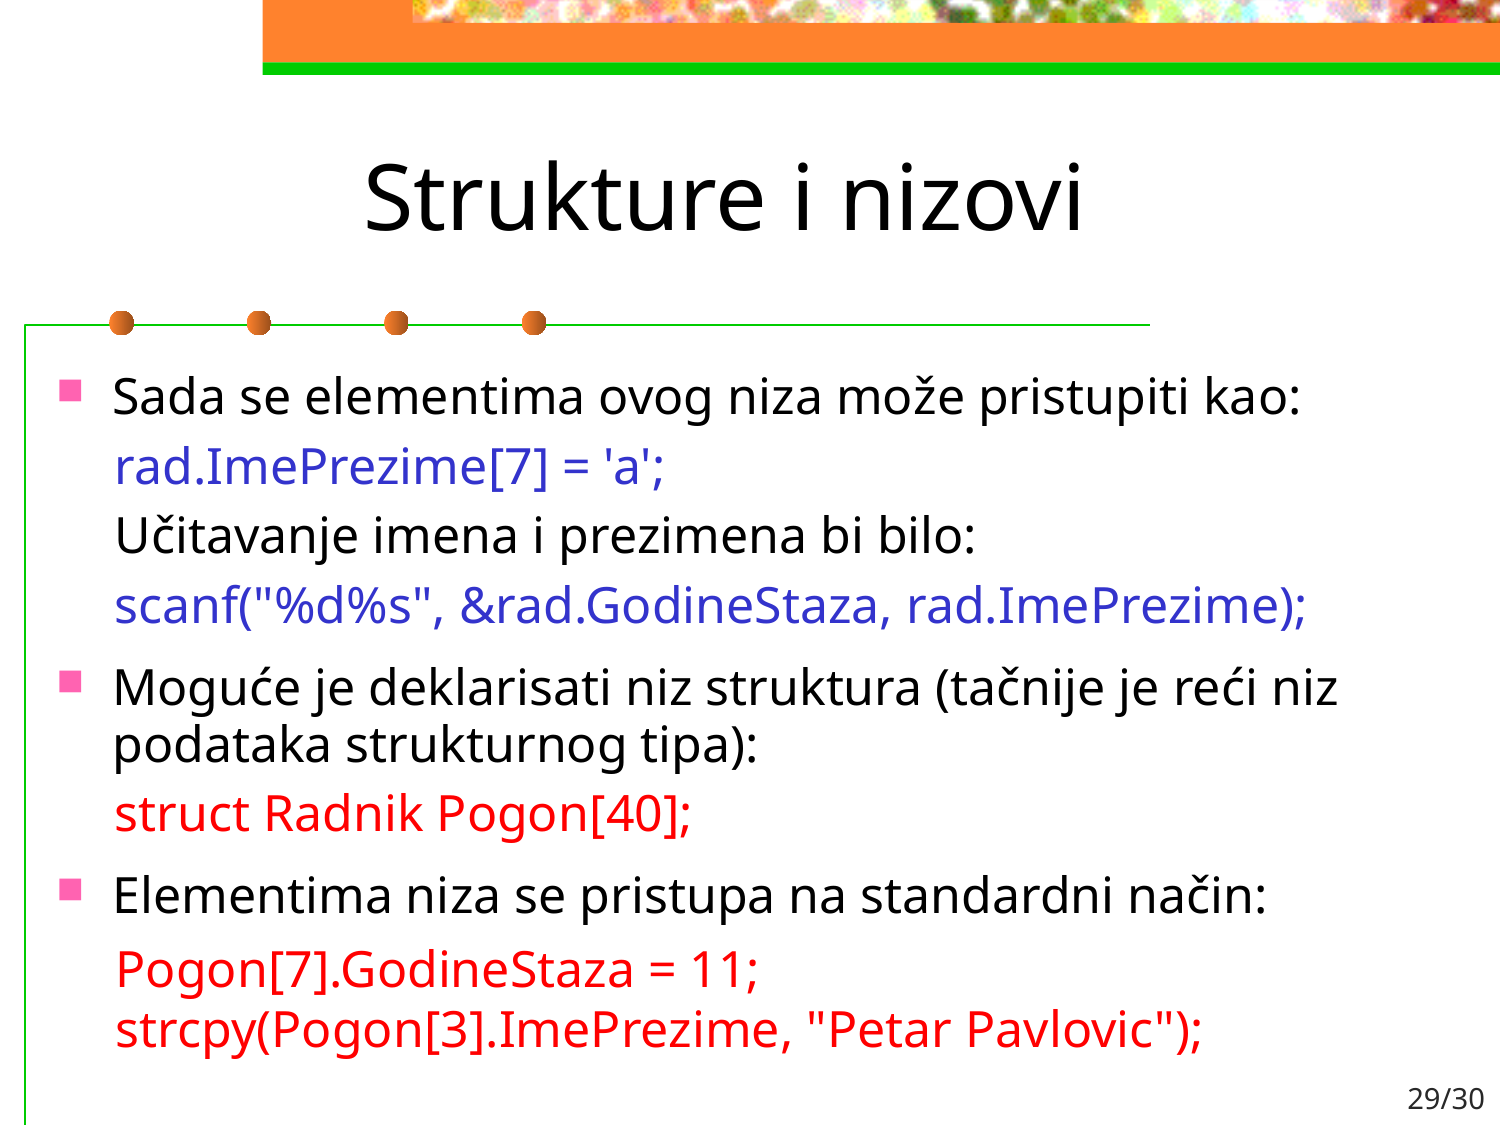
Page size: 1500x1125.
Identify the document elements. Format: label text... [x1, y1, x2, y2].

text_box 29/30 [1374, 1072, 1500, 1123]
list Sada se elementima ovog niza može pristupiti kao: rad.ImePrezime[7] = 'a'; Učitavanje imena i prezimena bi bilo: scanf("%d%s", &rad.GodineStaza, rad.ImePrezime); Moguće je deklarisati niz struktura (tačnije je reći niz podataka strukturnog tipa): struct Radnik Pogon[40]; Elementima niza se pristupa na standardni način: Pogon[7].GodineStaza = 11; strcpy(Pogon[3].ImePrezime, "Petar Pavlovic"); [41, 361, 1483, 1094]
picture [412, 0, 1500, 23]
title Strukture i nizovi [87, 99, 1363, 288]
